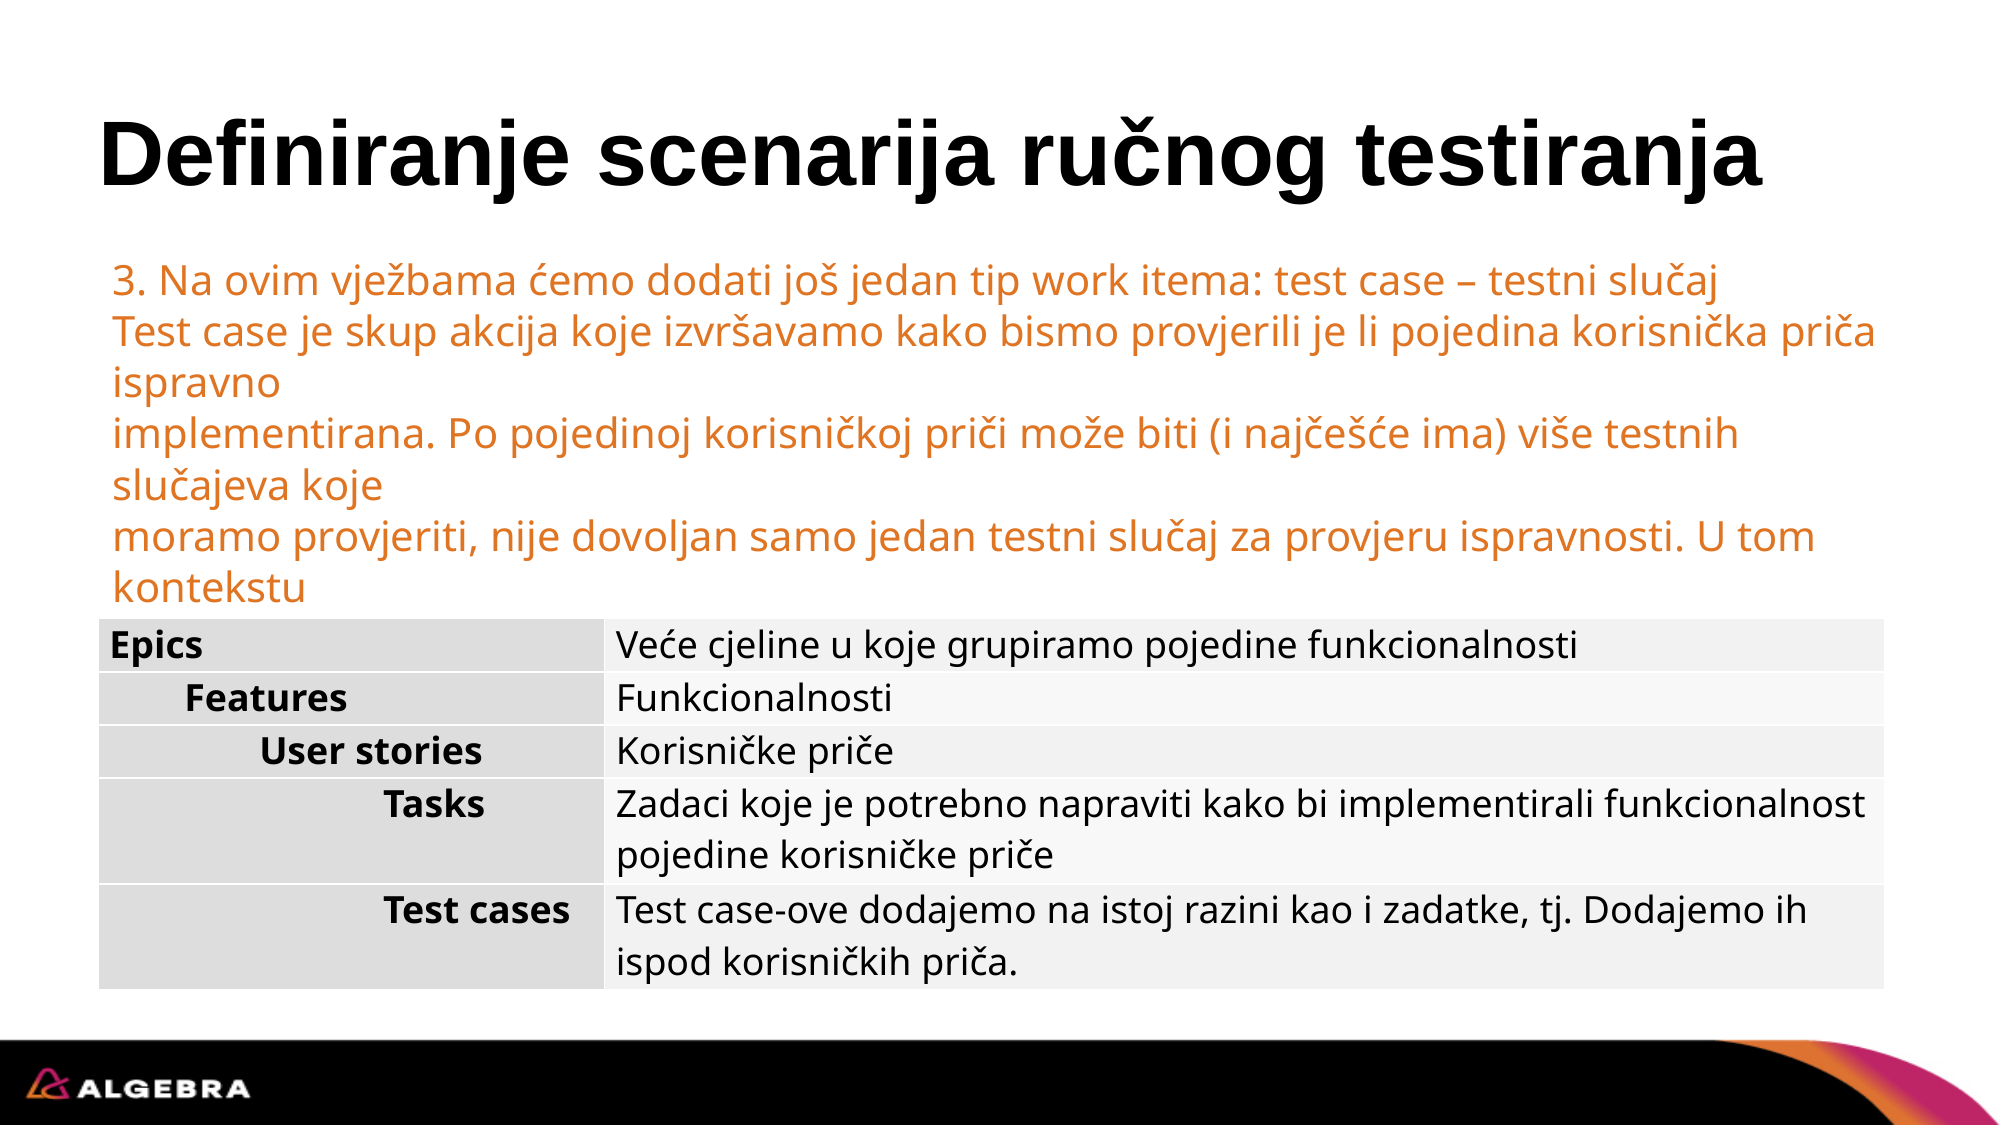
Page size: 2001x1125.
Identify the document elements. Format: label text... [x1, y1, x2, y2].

table_cell User stories [99, 726, 604, 777]
table_cell Test cases [99, 885, 604, 989]
table_cell Korisničke priče [605, 726, 1884, 777]
table_header Epics [99, 619, 604, 671]
table_cell Zadaci koje je potrebno napraviti kako bi implementirali funkcionalnost pojedine korisničke priče [605, 779, 1884, 883]
table_header Veće cjeline u koje grupiramo pojedine funkcionalnosti [605, 619, 1884, 671]
picture [0, 0, 2001, 1125]
table_cell Features [99, 673, 604, 724]
table_cell Tasks [99, 779, 604, 883]
title Definiranje scenarija ručnog testiranja [98, 81, 1910, 213]
table_cell Funkcionalnosti [605, 673, 1884, 724]
table_cell Test case-ove dodajemo na istoj razini kao i zadatke, tj. Dodajemo ih ispod korisničkih priča. [605, 885, 1884, 989]
list 3. Na ovim vježbama ćemo dodati još jedan tip work itema: test case – testni slučaj Test case je skup akcija koje izvršavamo kako bismo provjerili je li pojedina korisnička priča ispravno implementirana. Po pojedinoj korisničkoj priči može biti (i najčešće ima) više testnih slučajeva koje moramo provjeriti, nije dovoljan samo jedan testni slučaj za provjeru ispravnosti. U tom kontekstu imamo još jedan pojam testne scenarije koji su skup testnih slučajeva. [98, 246, 1908, 991]
